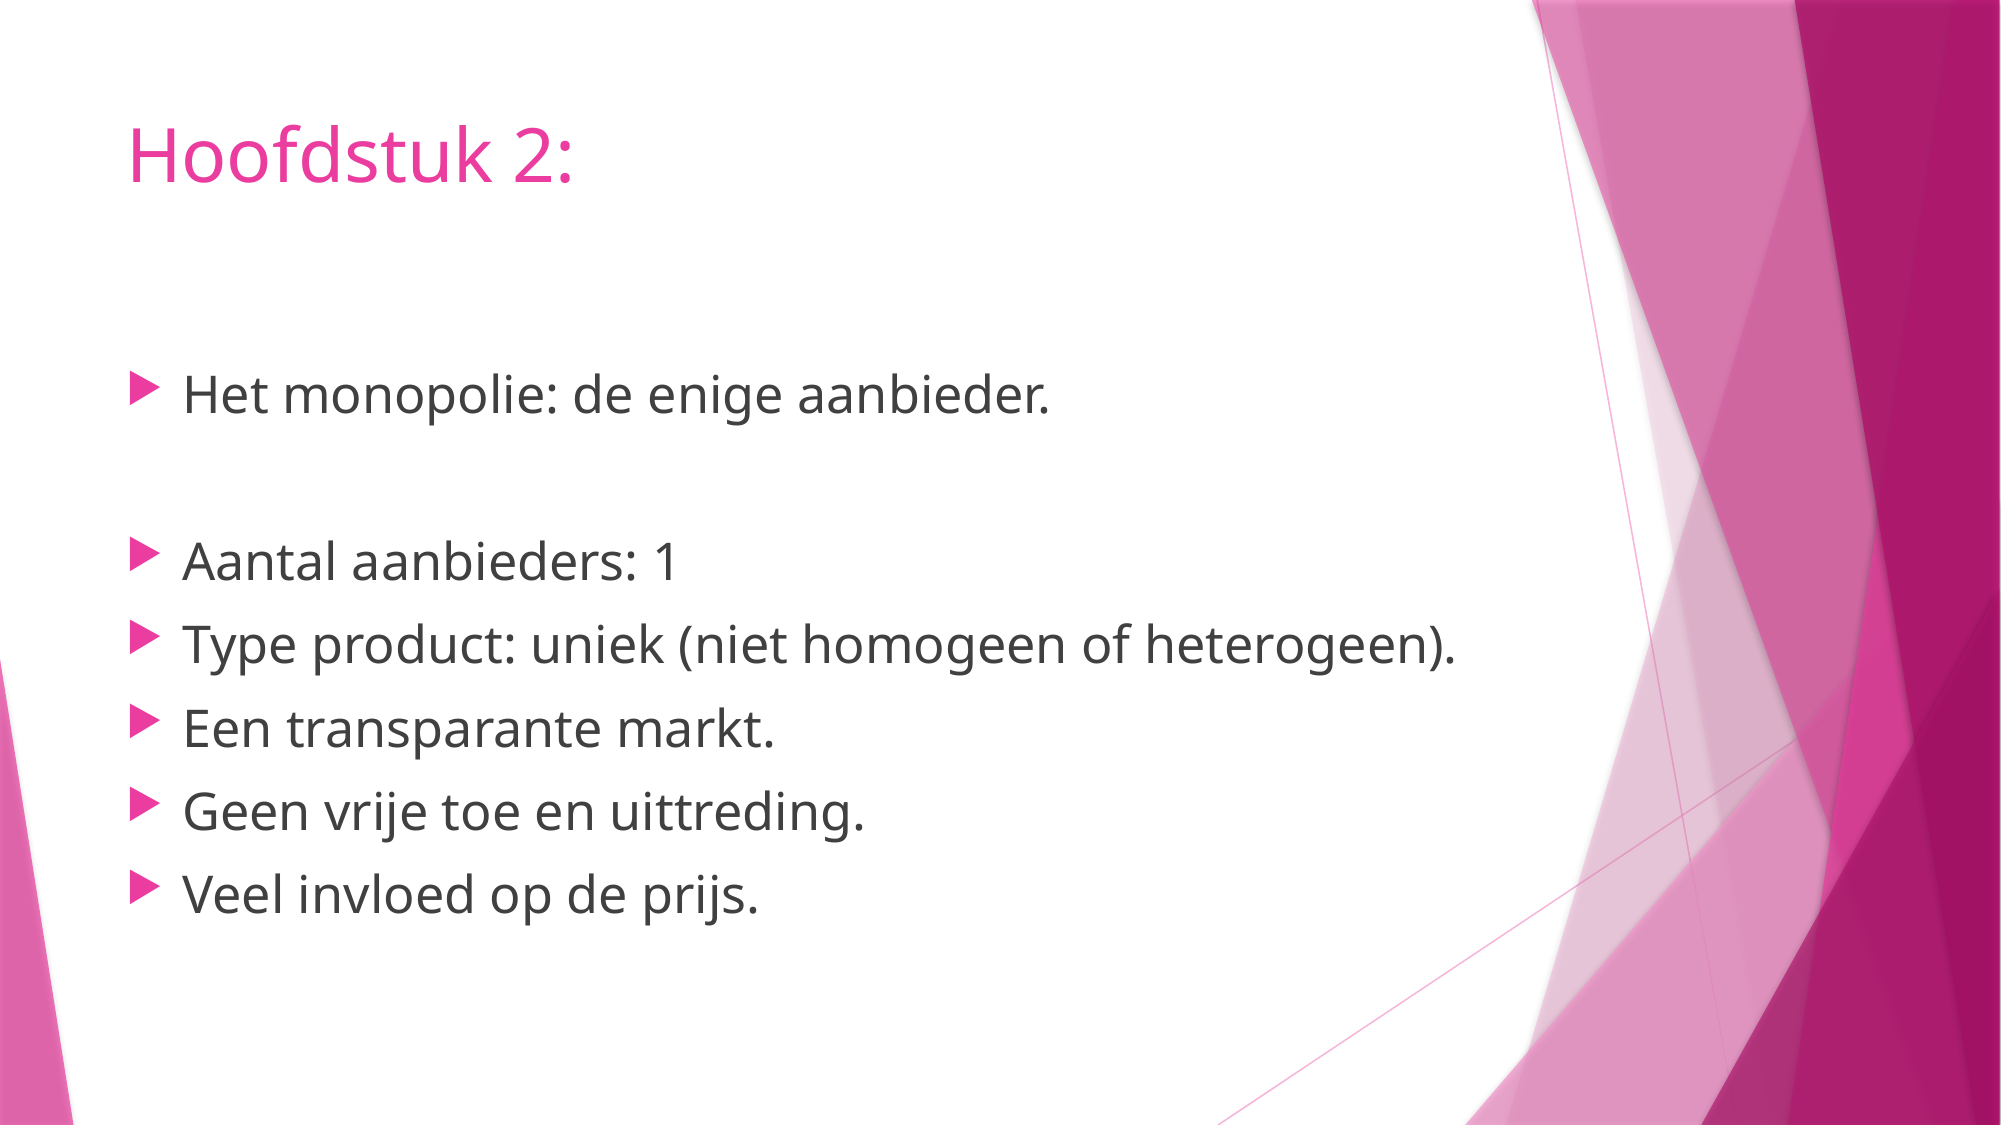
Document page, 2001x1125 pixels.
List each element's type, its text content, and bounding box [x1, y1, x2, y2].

title Hoofdstuk 2: [111, 99, 1522, 317]
list Het monopolie: de enige aanbieder. Aantal aanbieders: 1 Type product: uniek (niet homogeen of heterogeen). Een transparante markt. Geen vrije toe en uittreding. Veel invloed op de prijs. [111, 354, 1522, 992]
